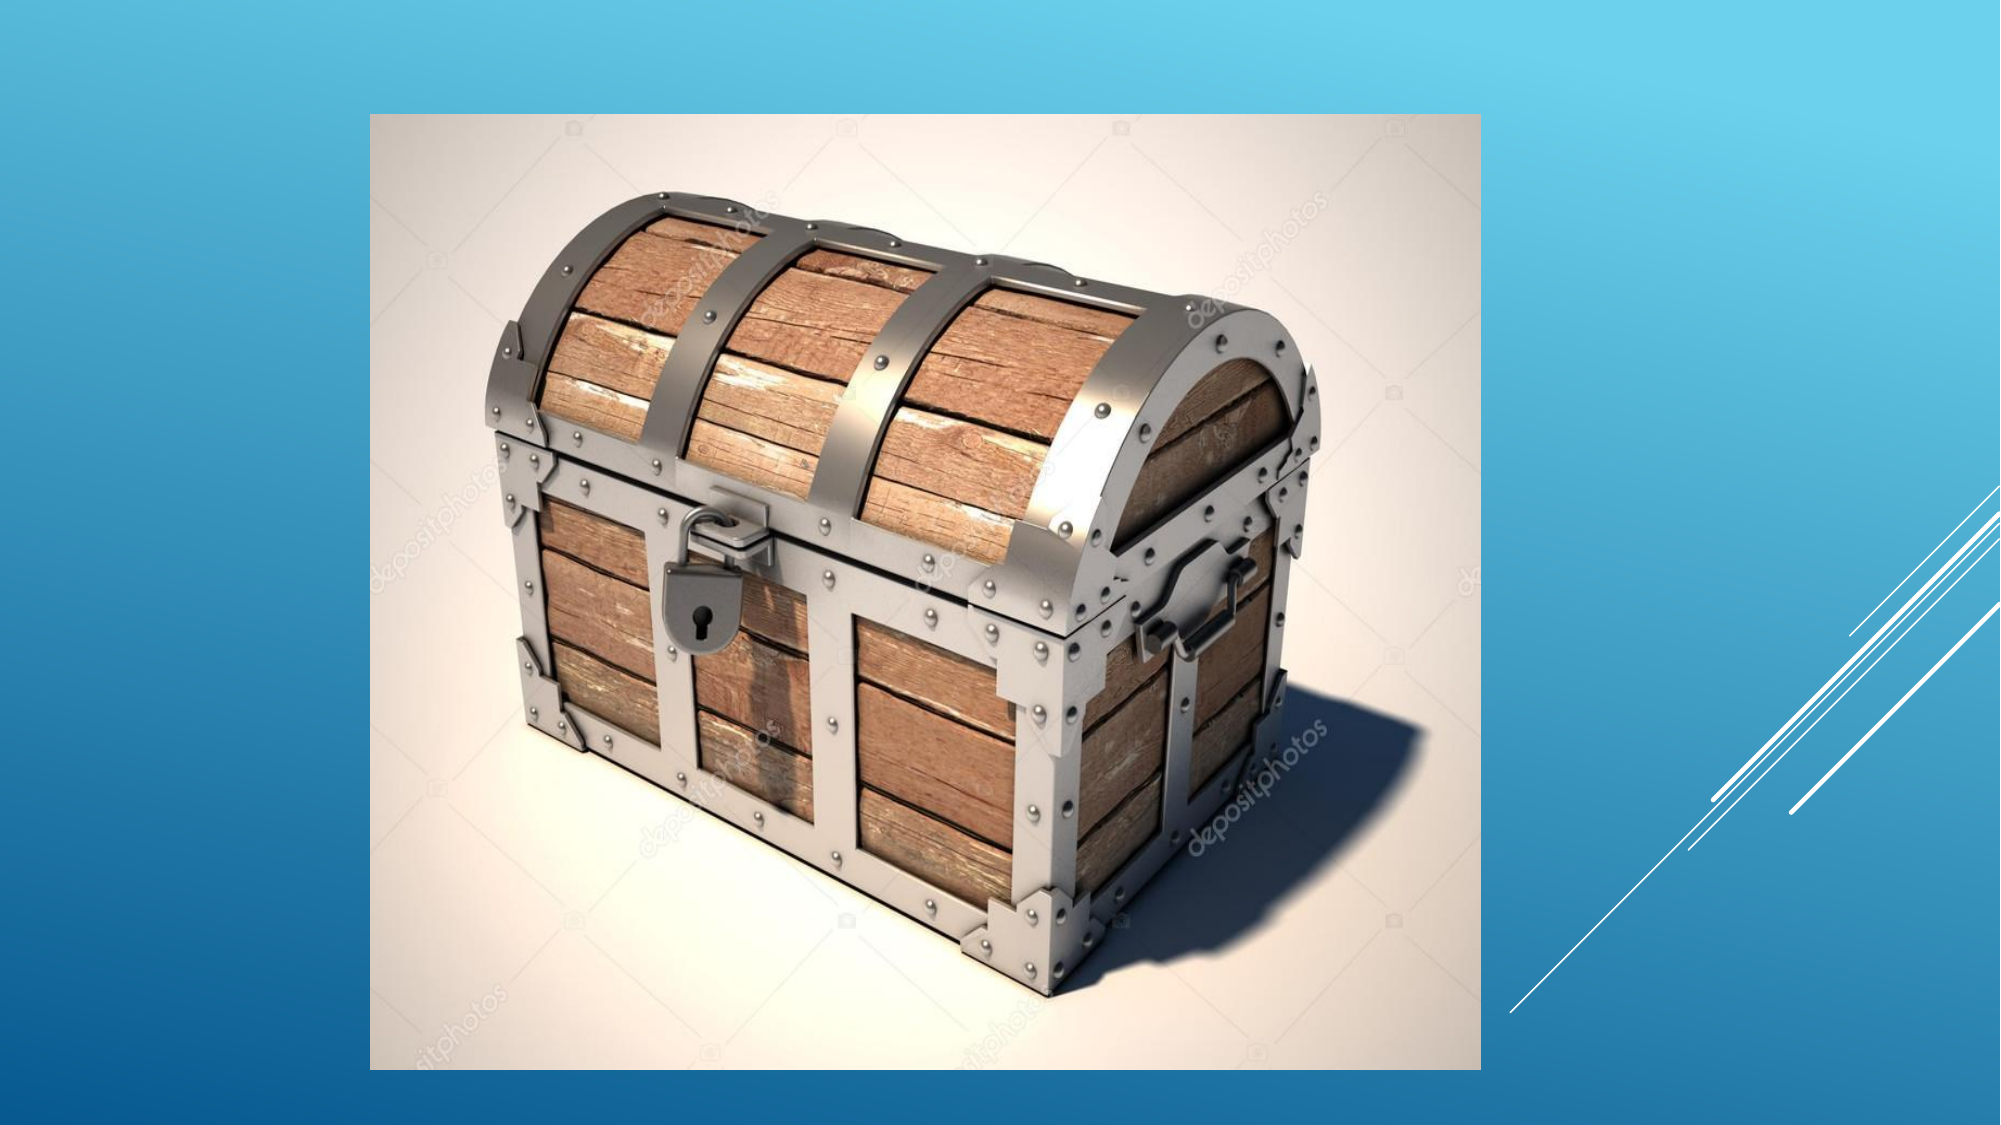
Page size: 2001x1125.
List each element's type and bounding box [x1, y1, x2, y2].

list [370, 113, 1481, 1070]
